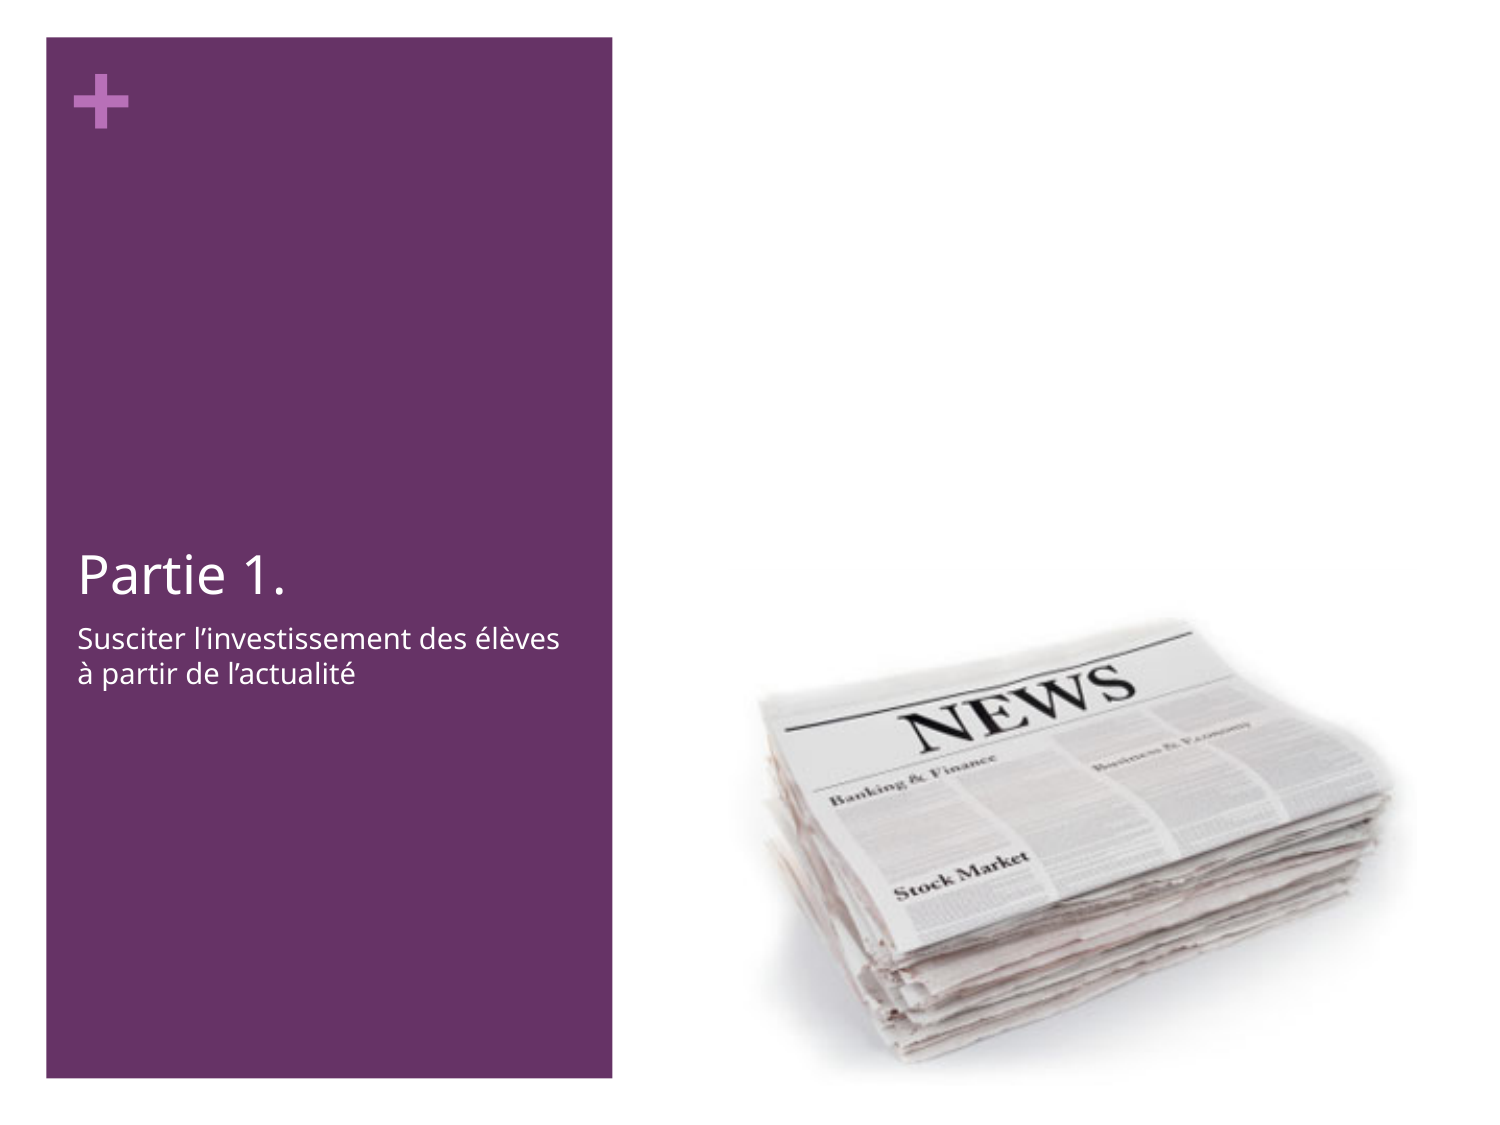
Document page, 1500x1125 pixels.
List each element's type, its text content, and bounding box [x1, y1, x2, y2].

title Partie 1. [62, 421, 597, 612]
picture [728, 568, 1417, 1090]
list Susciter l’investissement des élèves à partir de l’actualité [62, 612, 597, 1005]
